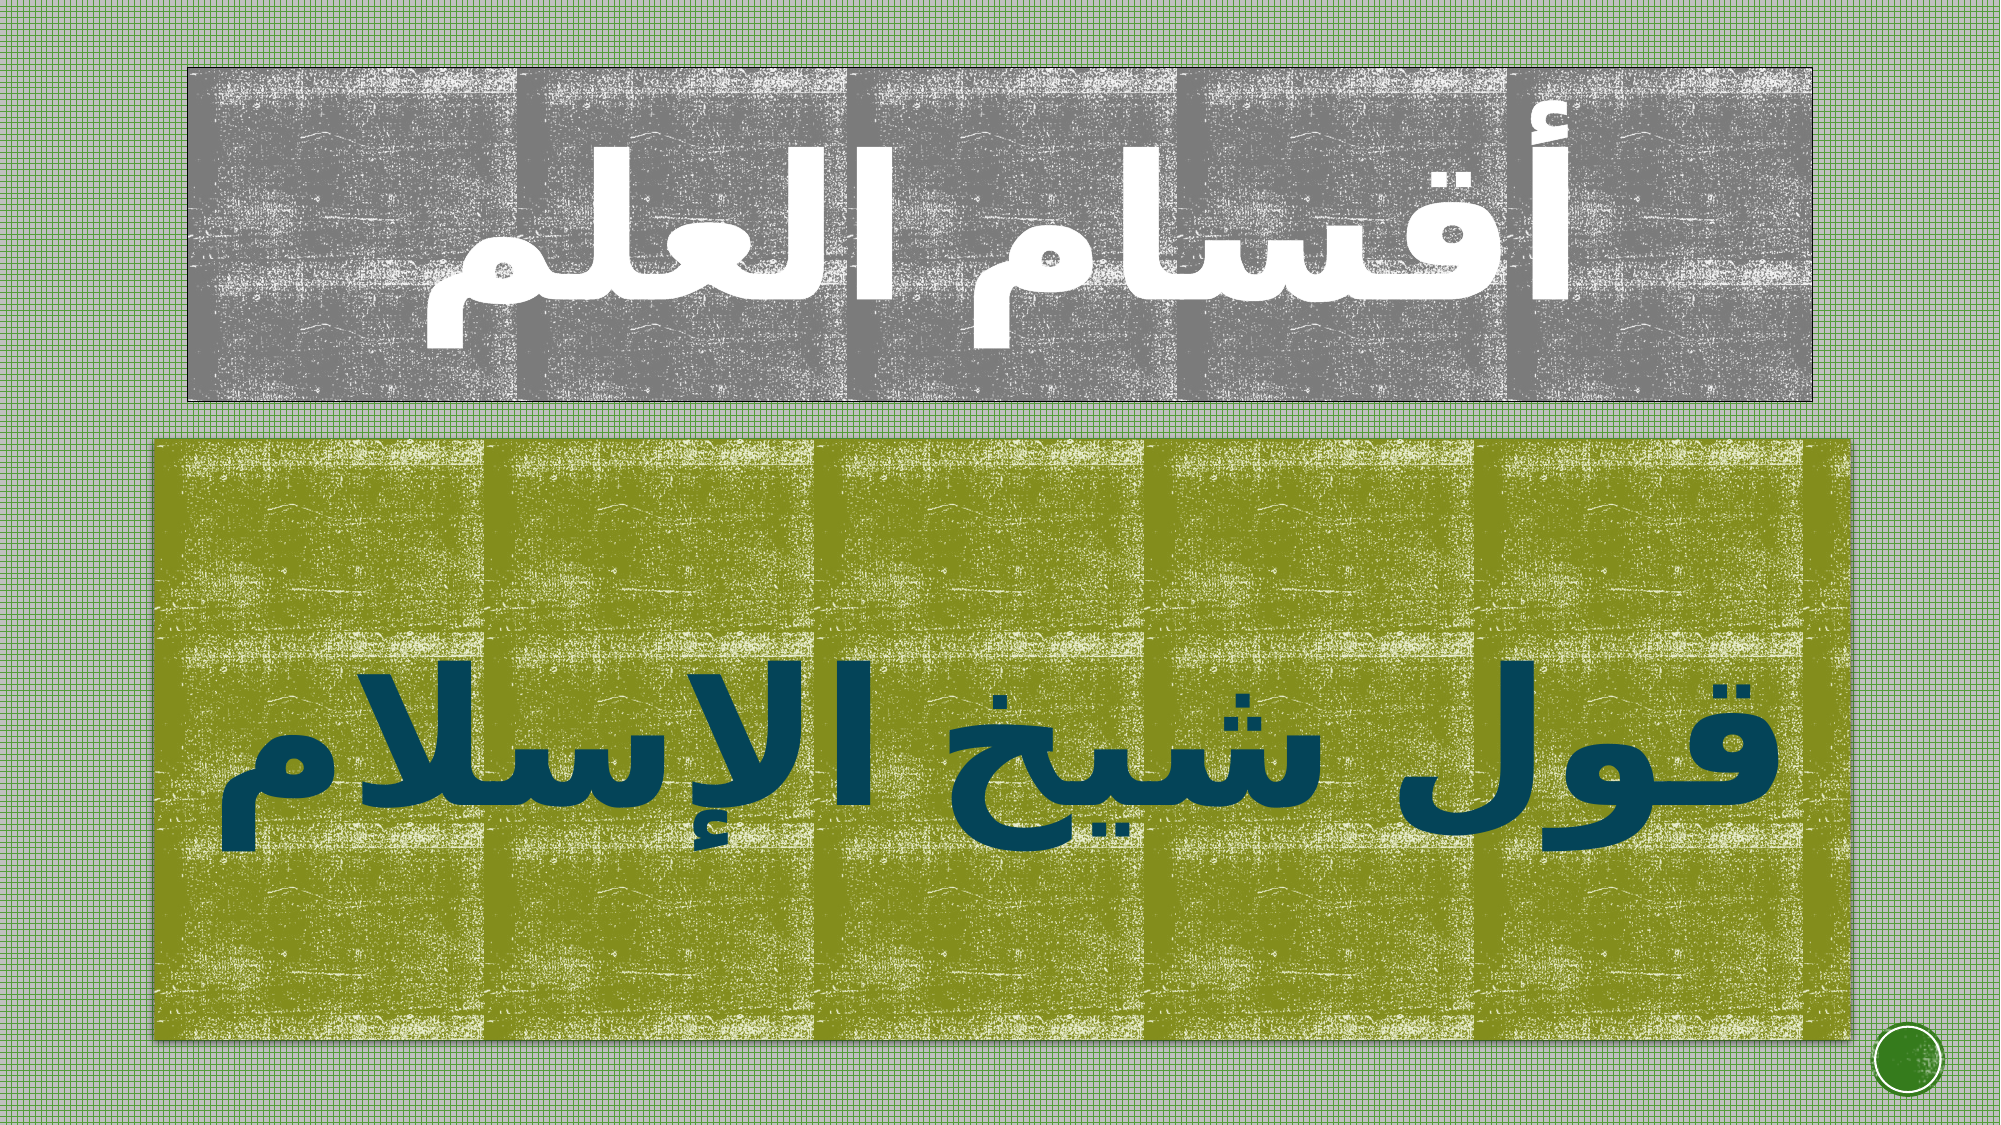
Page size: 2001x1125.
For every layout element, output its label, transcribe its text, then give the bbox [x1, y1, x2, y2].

title أقسام العلم [187, 67, 1813, 402]
list قول شيخ الإسلام [154, 439, 1851, 1040]
